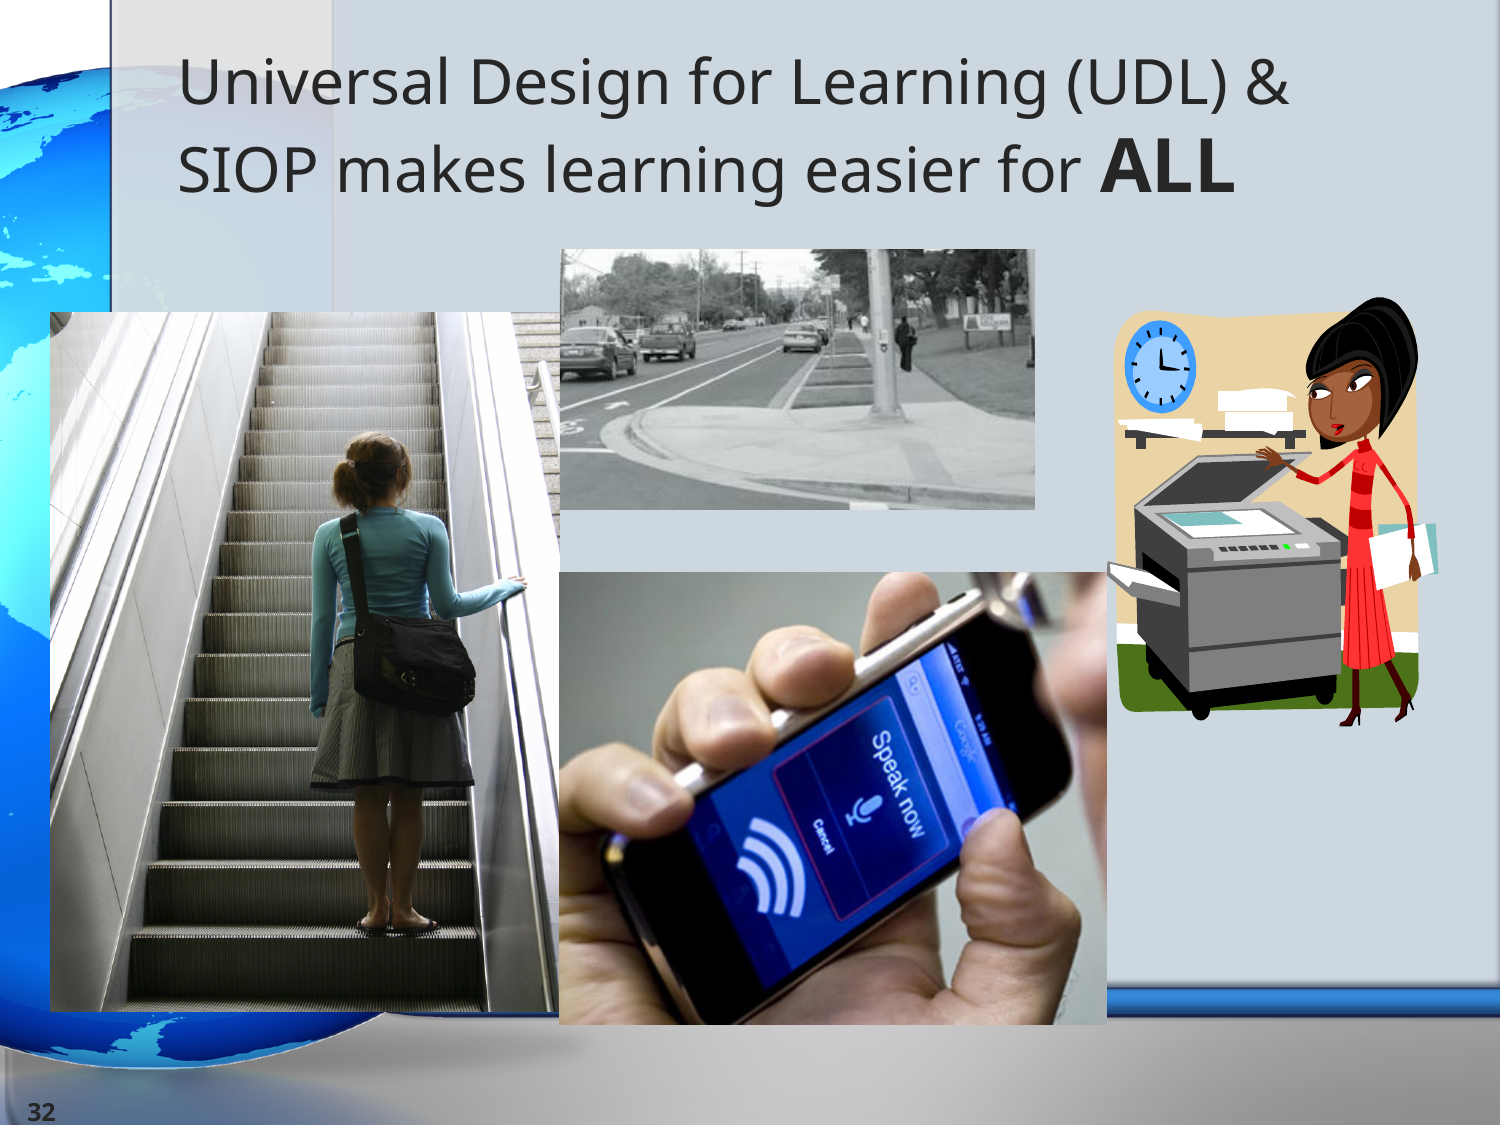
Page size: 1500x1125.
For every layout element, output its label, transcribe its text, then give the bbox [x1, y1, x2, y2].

picture [559, 572, 1108, 1025]
picture [1106, 292, 1439, 728]
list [49, 311, 561, 1012]
title Universal Design for Learning (UDL) & SIOP makes learning easier for ALL [162, 0, 1407, 250]
picture [0, 0, 1500, 1125]
slide_number 32 [12, 1088, 363, 1125]
picture [559, 248, 1036, 511]
